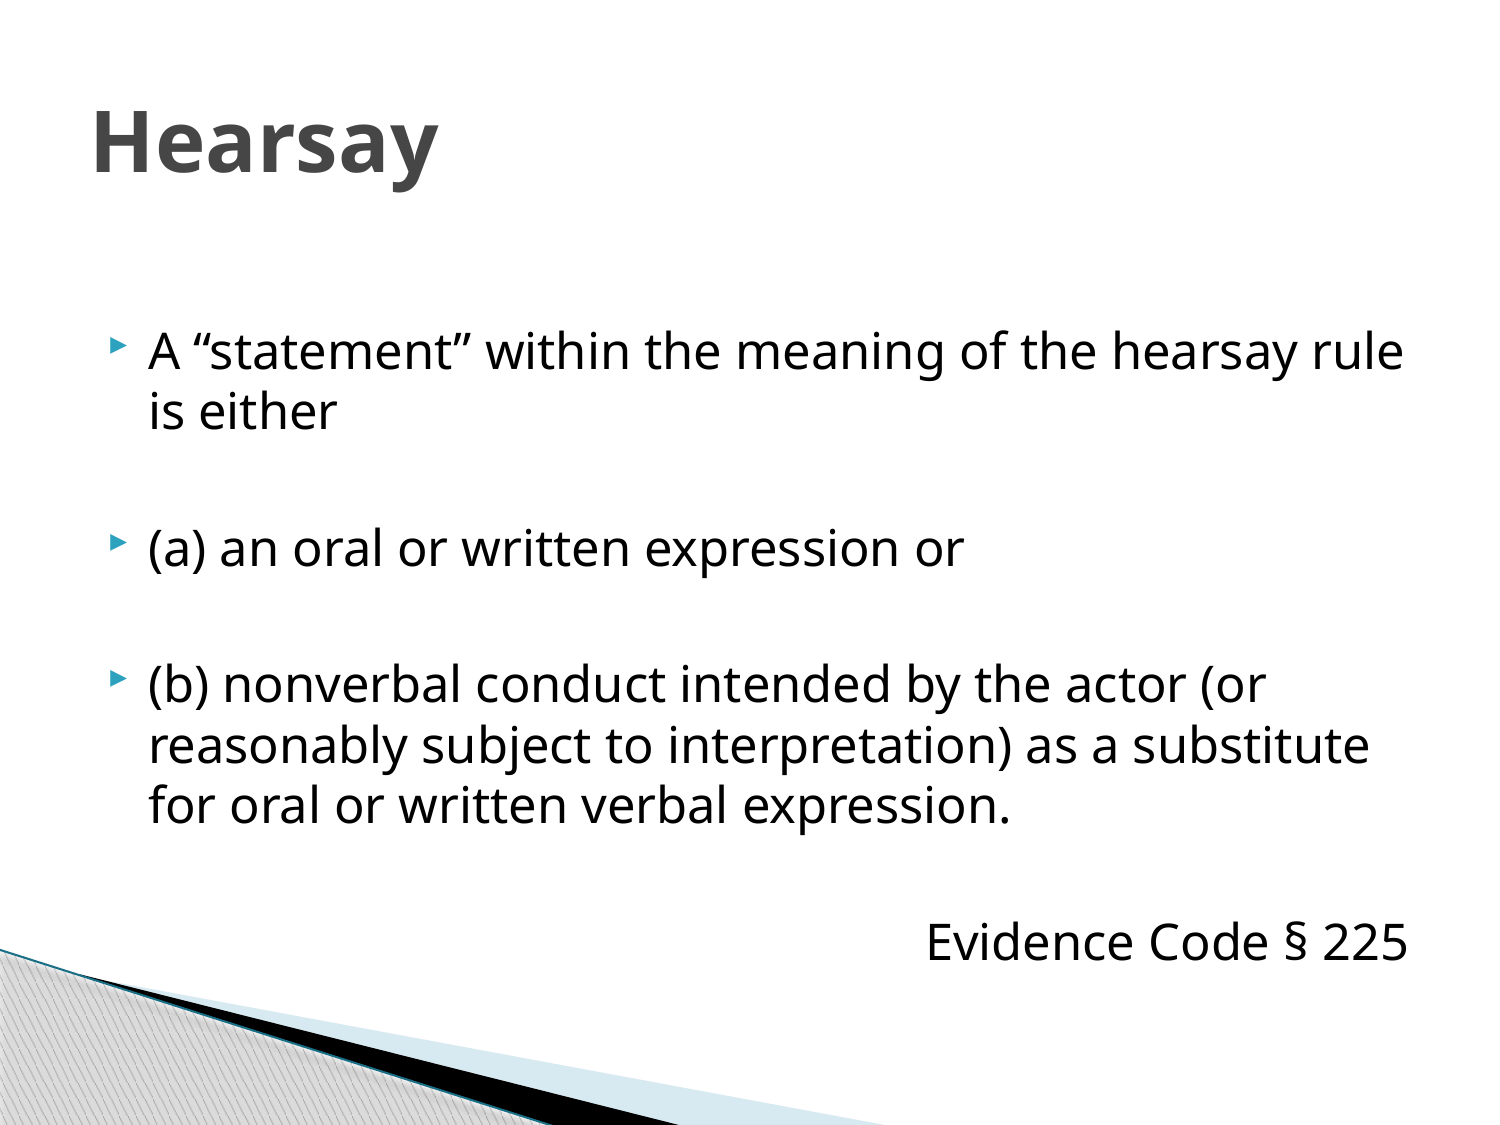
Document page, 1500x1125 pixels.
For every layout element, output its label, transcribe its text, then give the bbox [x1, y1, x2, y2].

list A “statement” within the meaning of the hearsay rule is either (a) an oral or written expression or (b) nonverbal conduct intended by the actor (or reasonably subject to interpretation) as a substitute for oral or written verbal expression. Evidence Code § 225 [75, 243, 1425, 986]
title Hearsay [75, 45, 1425, 233]
